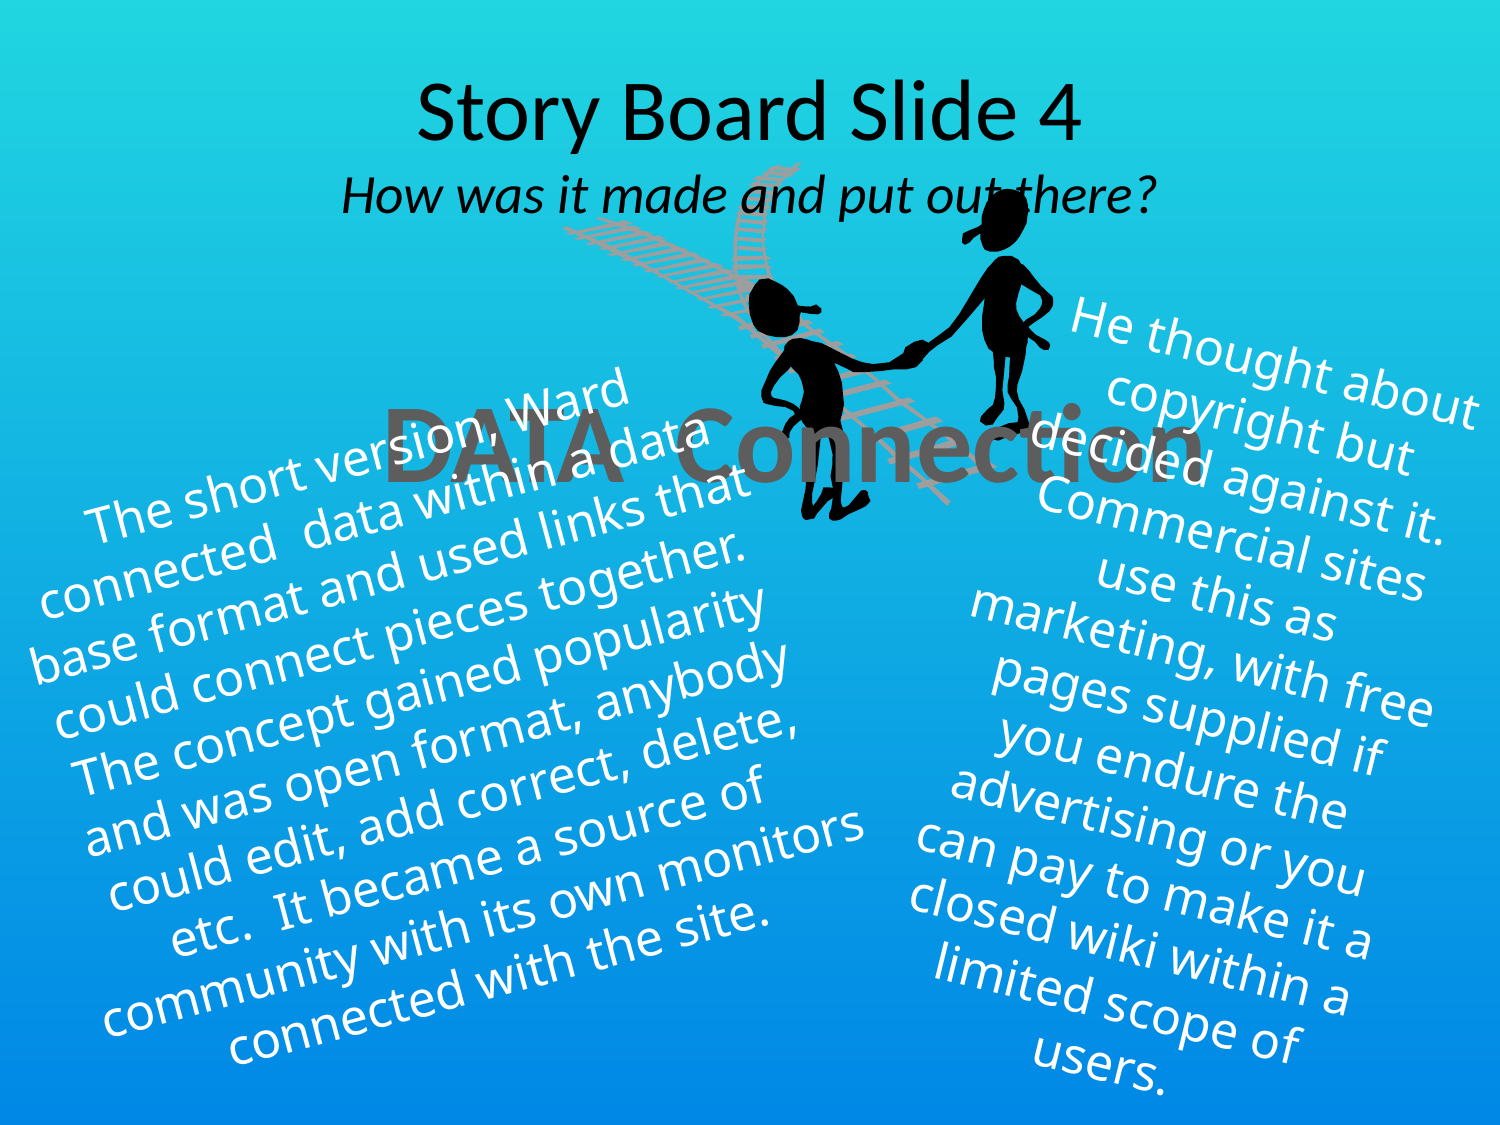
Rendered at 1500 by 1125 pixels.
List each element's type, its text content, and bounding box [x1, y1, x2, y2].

text_box The short version, Ward connected data within a data base format and used links that could connect pieces together. The concept gained popularity and was open format, anybody could edit, add correct, delete, etc. It became a source of community with its own monitors connected with the site. [0, 362, 888, 1119]
text_box DATA Connection [367, 362, 555, 413]
text_box He thought about copyright but decided against it. Commercial sites use this as marketing, with free pages supplied if you endure the advertising or you can pay to make it a closed wiki within a limited scope of users. [839, 269, 1500, 1125]
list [562, 162, 1054, 521]
title Story Board Slide 4 How was it made and put out there? [75, 45, 1425, 233]
